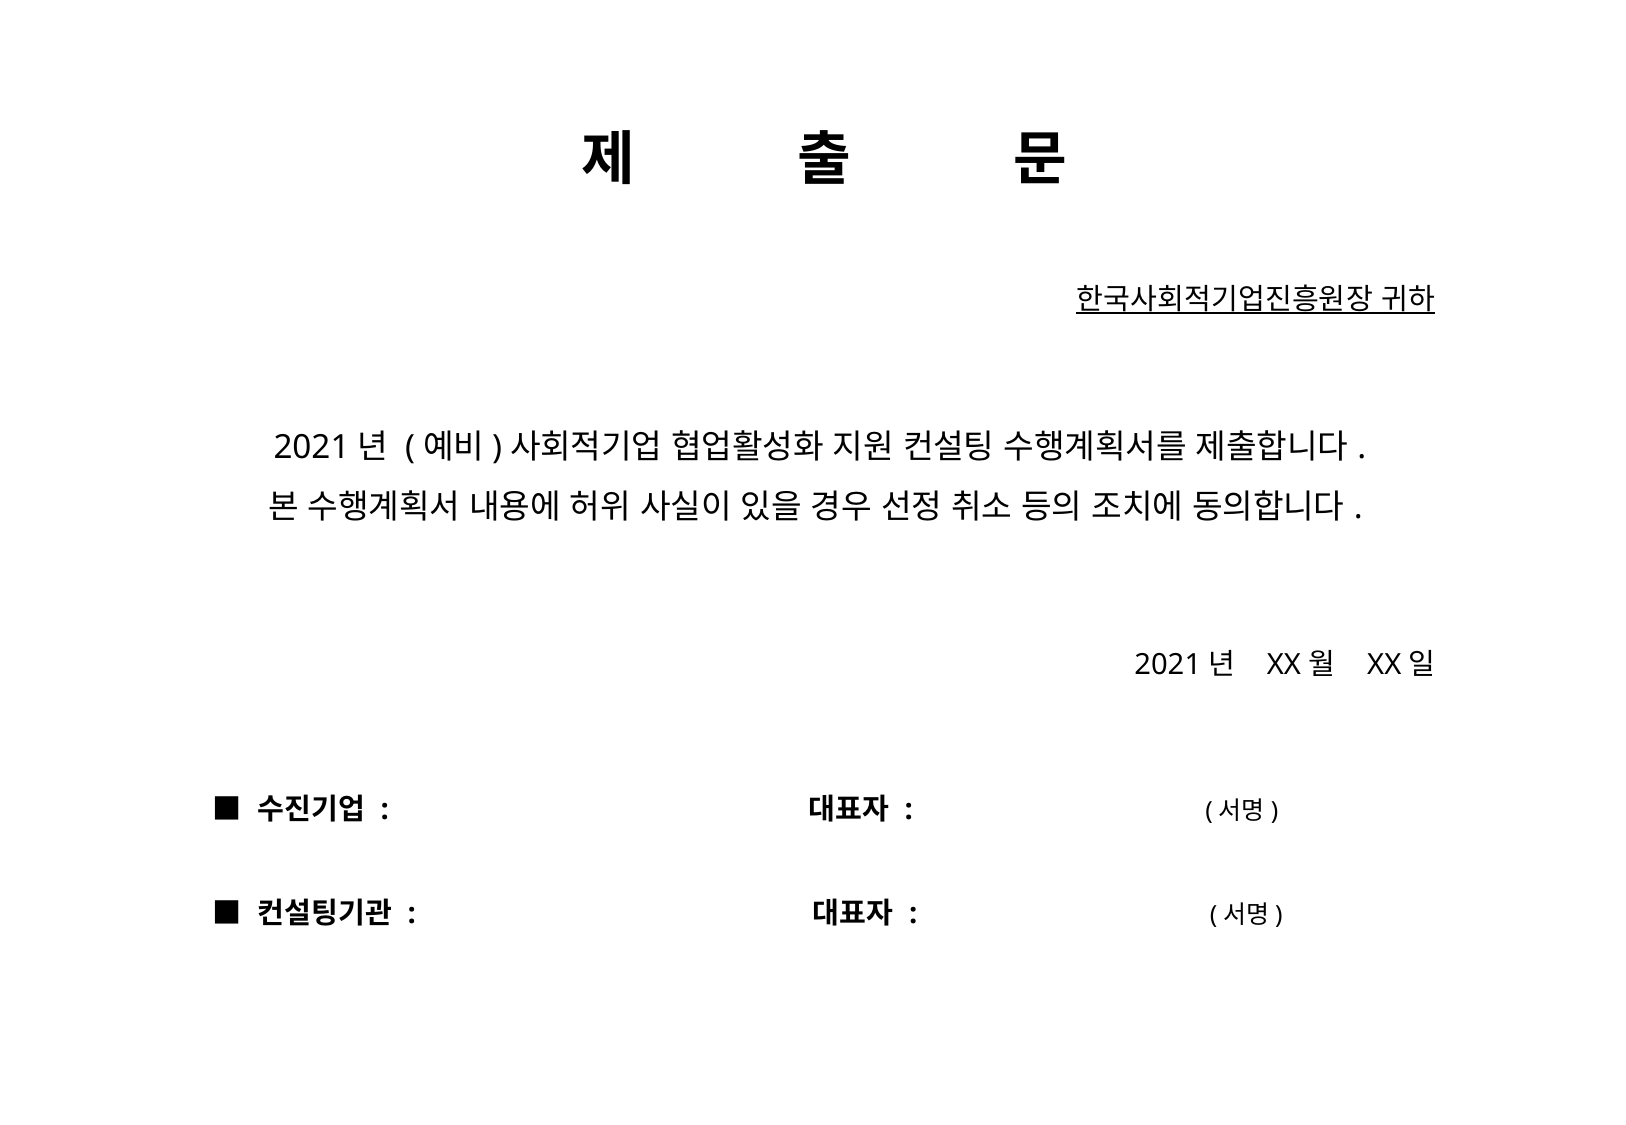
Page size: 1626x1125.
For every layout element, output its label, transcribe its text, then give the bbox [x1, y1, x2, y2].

text_box 제 출 문 한국사회적기업진흥원장 귀하 2021년 (예비)사회적기업 협업활성화 지원 컨설팅 수행계획서를 제출합니다. 본 수행계획서 내용에 허위 사실이 있을 경우 선정 취소 등의 조치에 동의합니다. 2021년 XX월 XX일 ■ 수진기업 : 대표자 : (서명) ■ 컨설팅기관 : 대표자 : (서명) [198, 113, 1451, 938]
